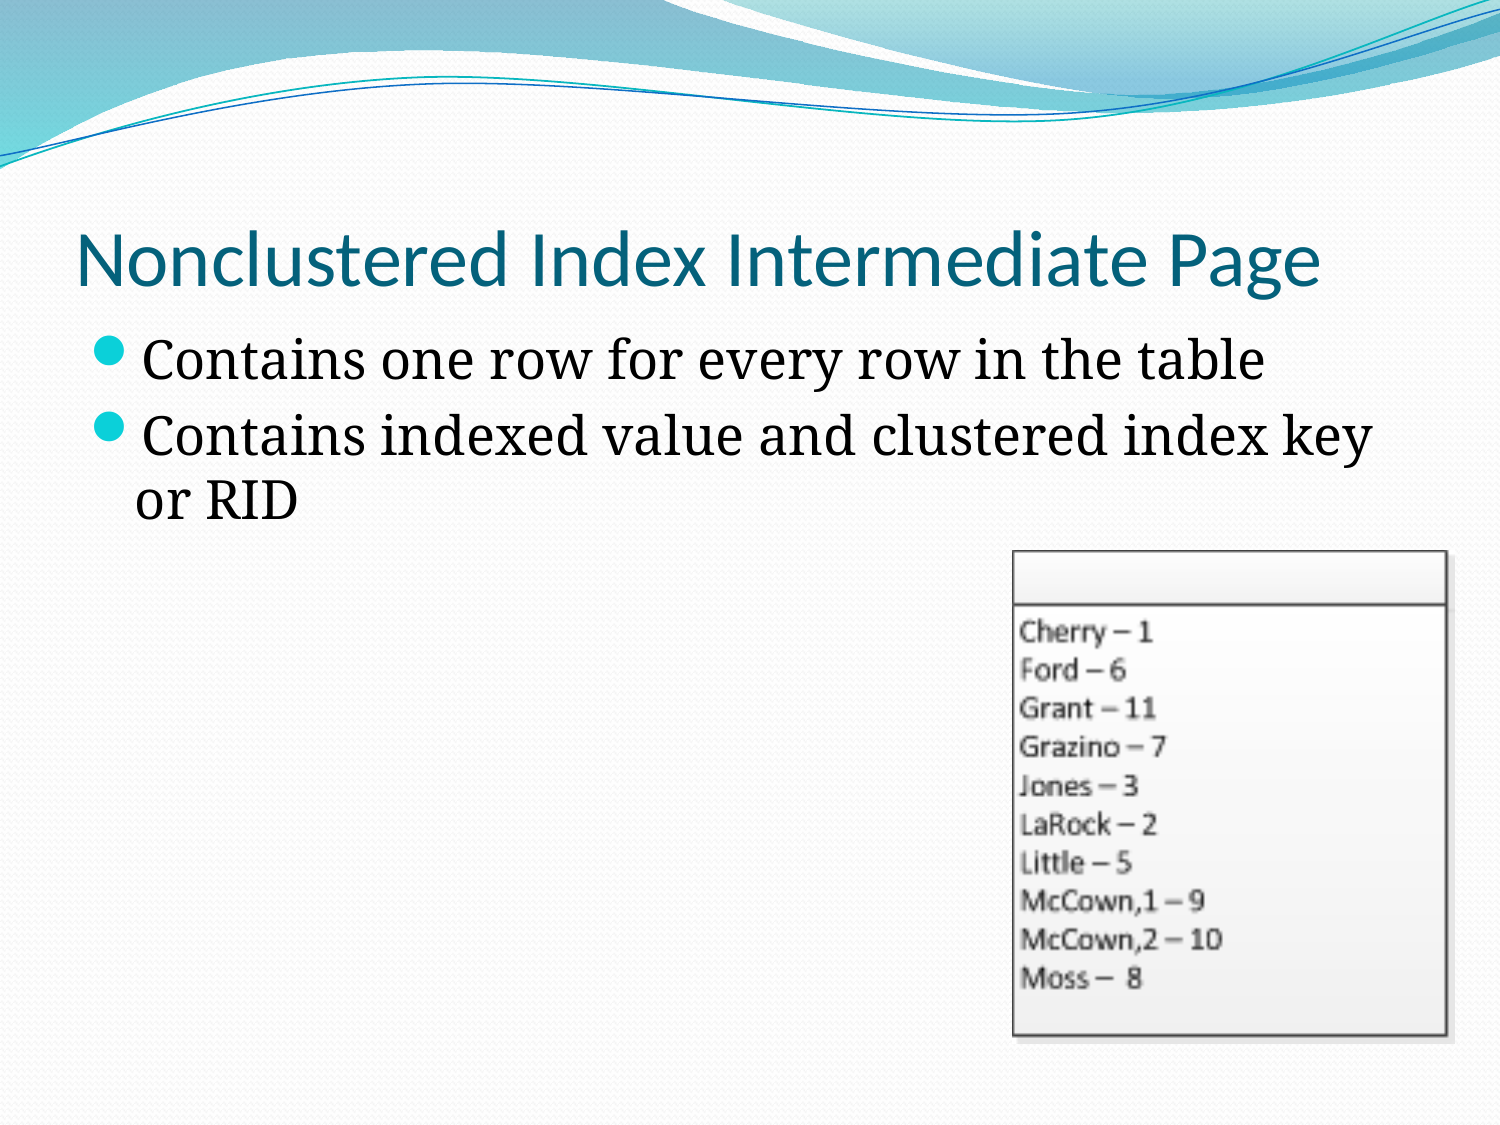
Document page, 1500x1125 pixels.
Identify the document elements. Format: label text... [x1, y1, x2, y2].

list Contains one row for every row in the table Contains indexed value and clustered index key or RID [75, 317, 1425, 1038]
picture [1012, 550, 1455, 1044]
title Nonclustered Index Intermediate Page [75, 115, 1425, 303]
